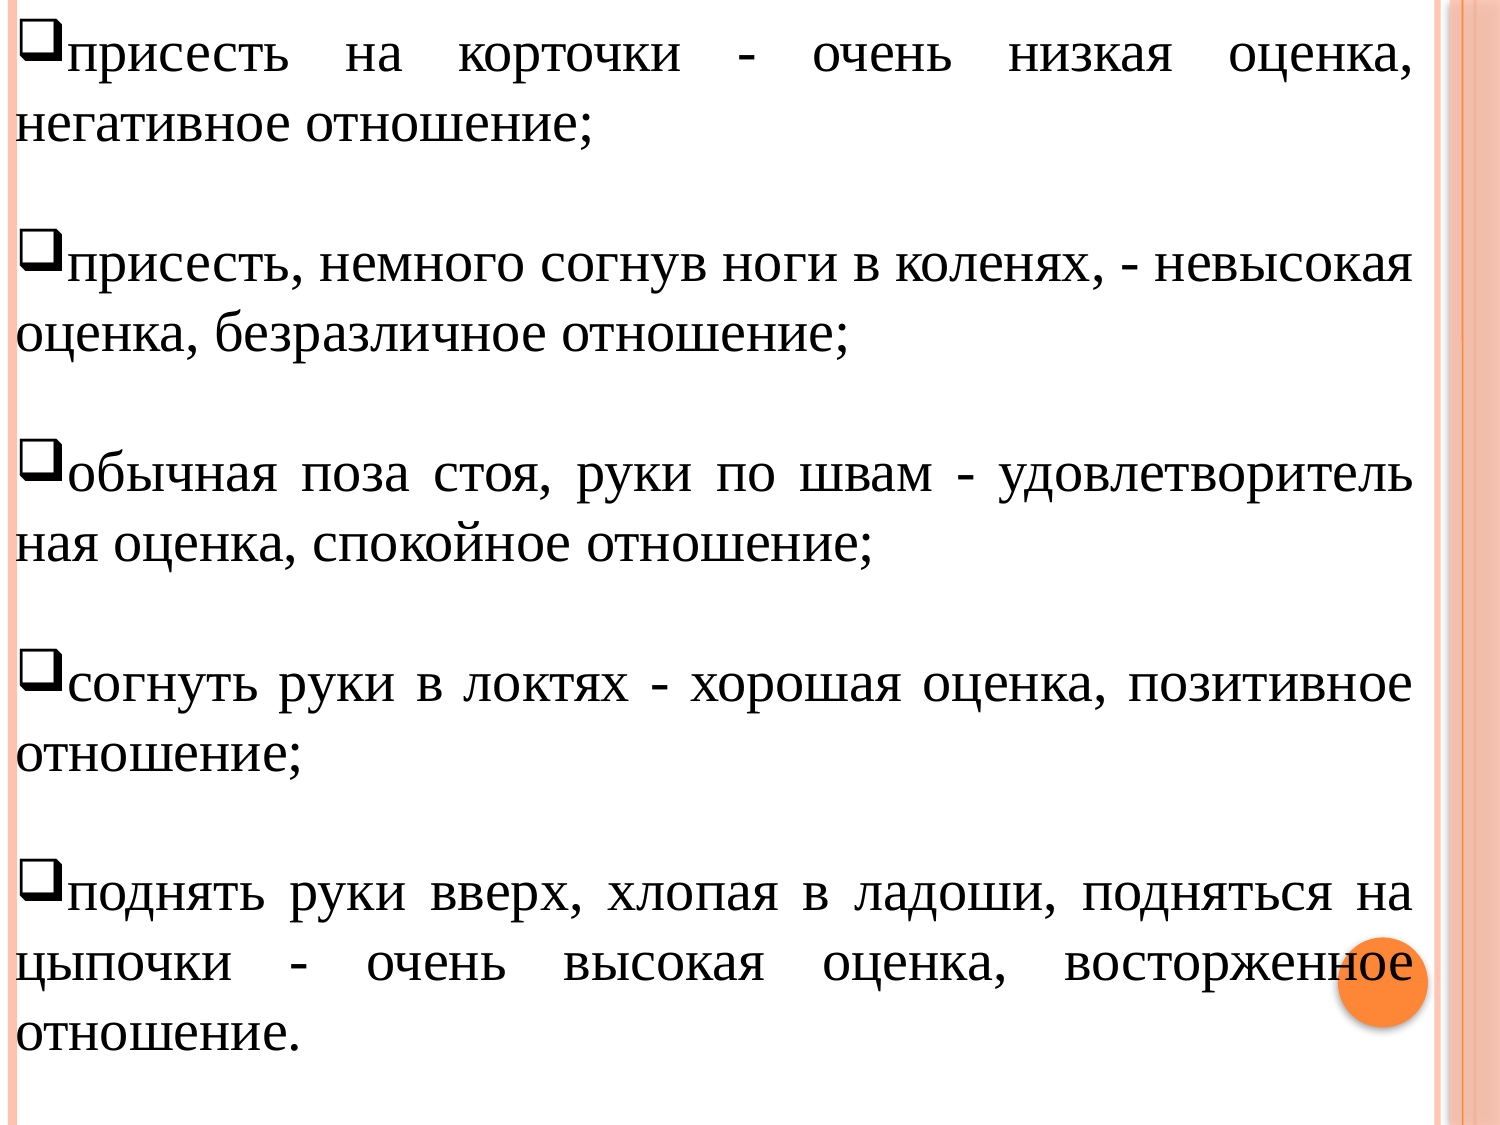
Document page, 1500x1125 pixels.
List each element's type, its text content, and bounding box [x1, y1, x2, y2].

text_box присесть на корточки - очень низкая оценка, негативное отношение; присесть, немного согнув ноги в коленях, - невысокая оценка, безразличное отношение; обычная поза стоя, руки по швам - удовлетворитель­ная оценка, спокойное отношение; согнуть руки в локтях - хорошая оценка, позитивное отношение; поднять руки вверх, хлопая в ладоши, подняться на цыпочки - очень высокая оценка, восторженное отношение. [0, 5, 1430, 1070]
